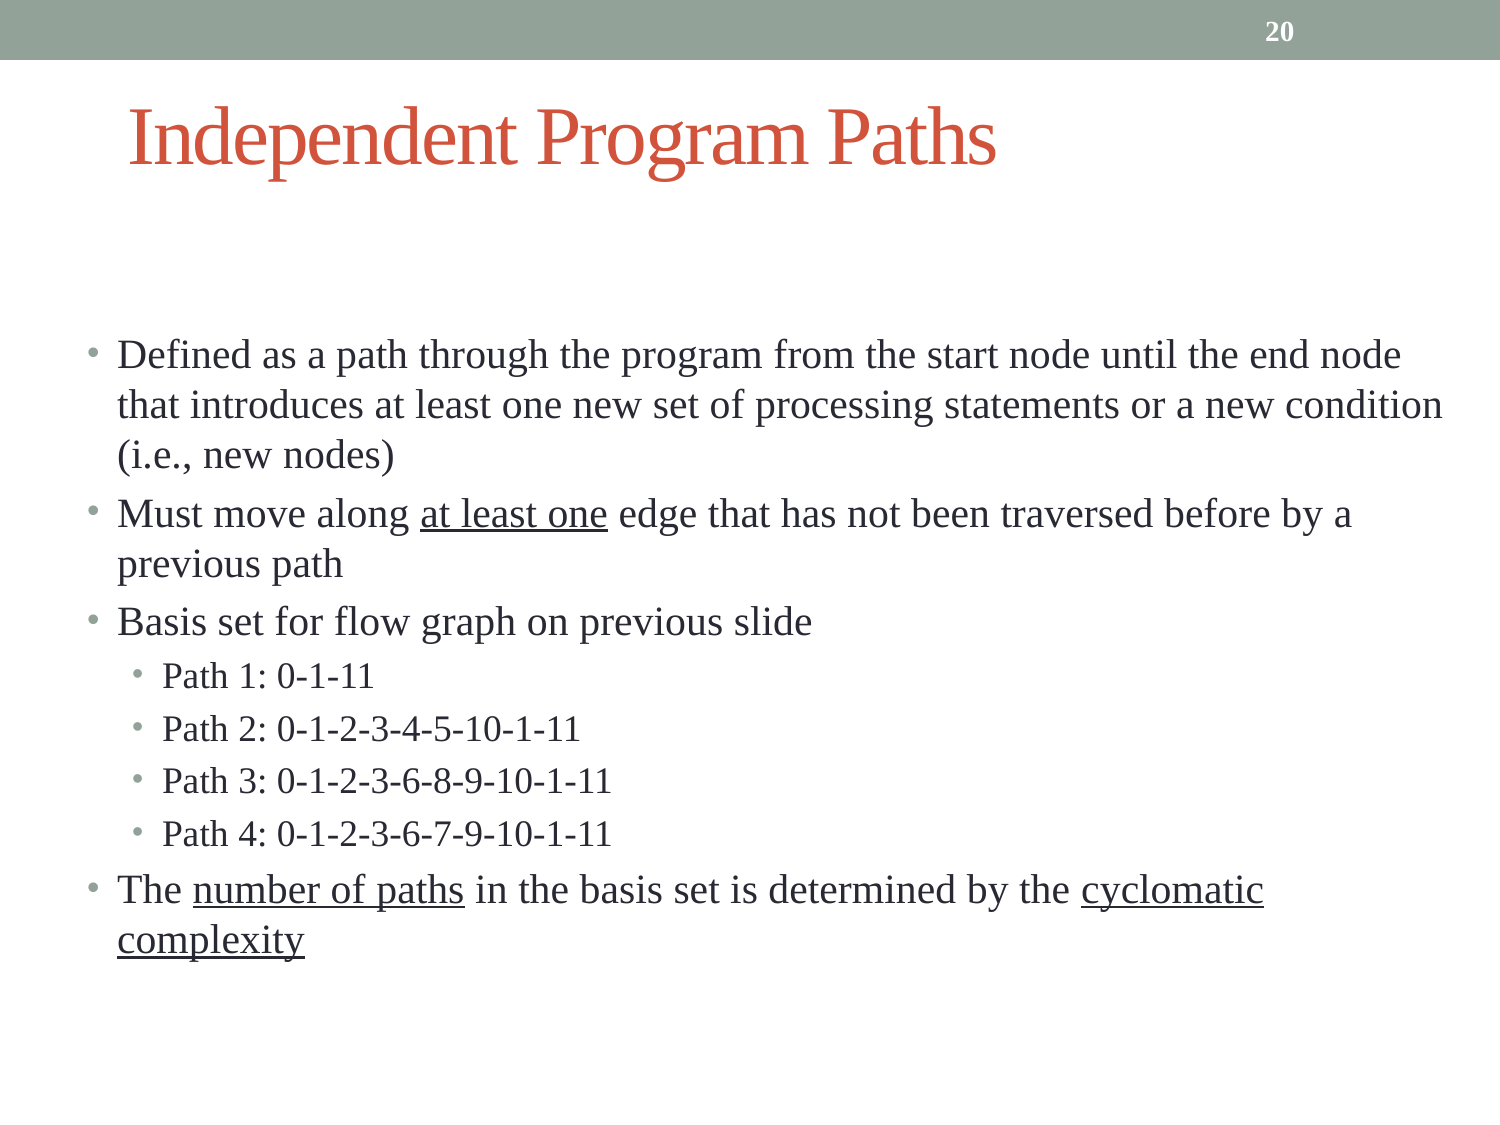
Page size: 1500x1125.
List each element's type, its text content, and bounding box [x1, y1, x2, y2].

title Independent Program Paths [112, 37, 1388, 225]
list Defined as a path through the program from the start node until the end node that introduces at least one new set of processing statements or a new condition (i.e., new nodes) Must move along at least one edge that has not been traversed before by a previous path Basis set for flow graph on previous slide Path 1: 0-1-11 Path 2: 0-1-2-3-4-5-10-1-11 Path 3: 0-1-2-3-6-8-9-10-1-11 Path 4: 0-1-2-3-6-7-9-10-1-11 The number of paths in the basis set is determined by the cyclomatic complexity [72, 319, 1473, 1057]
slide_number 20 [1250, 3, 1425, 57]
